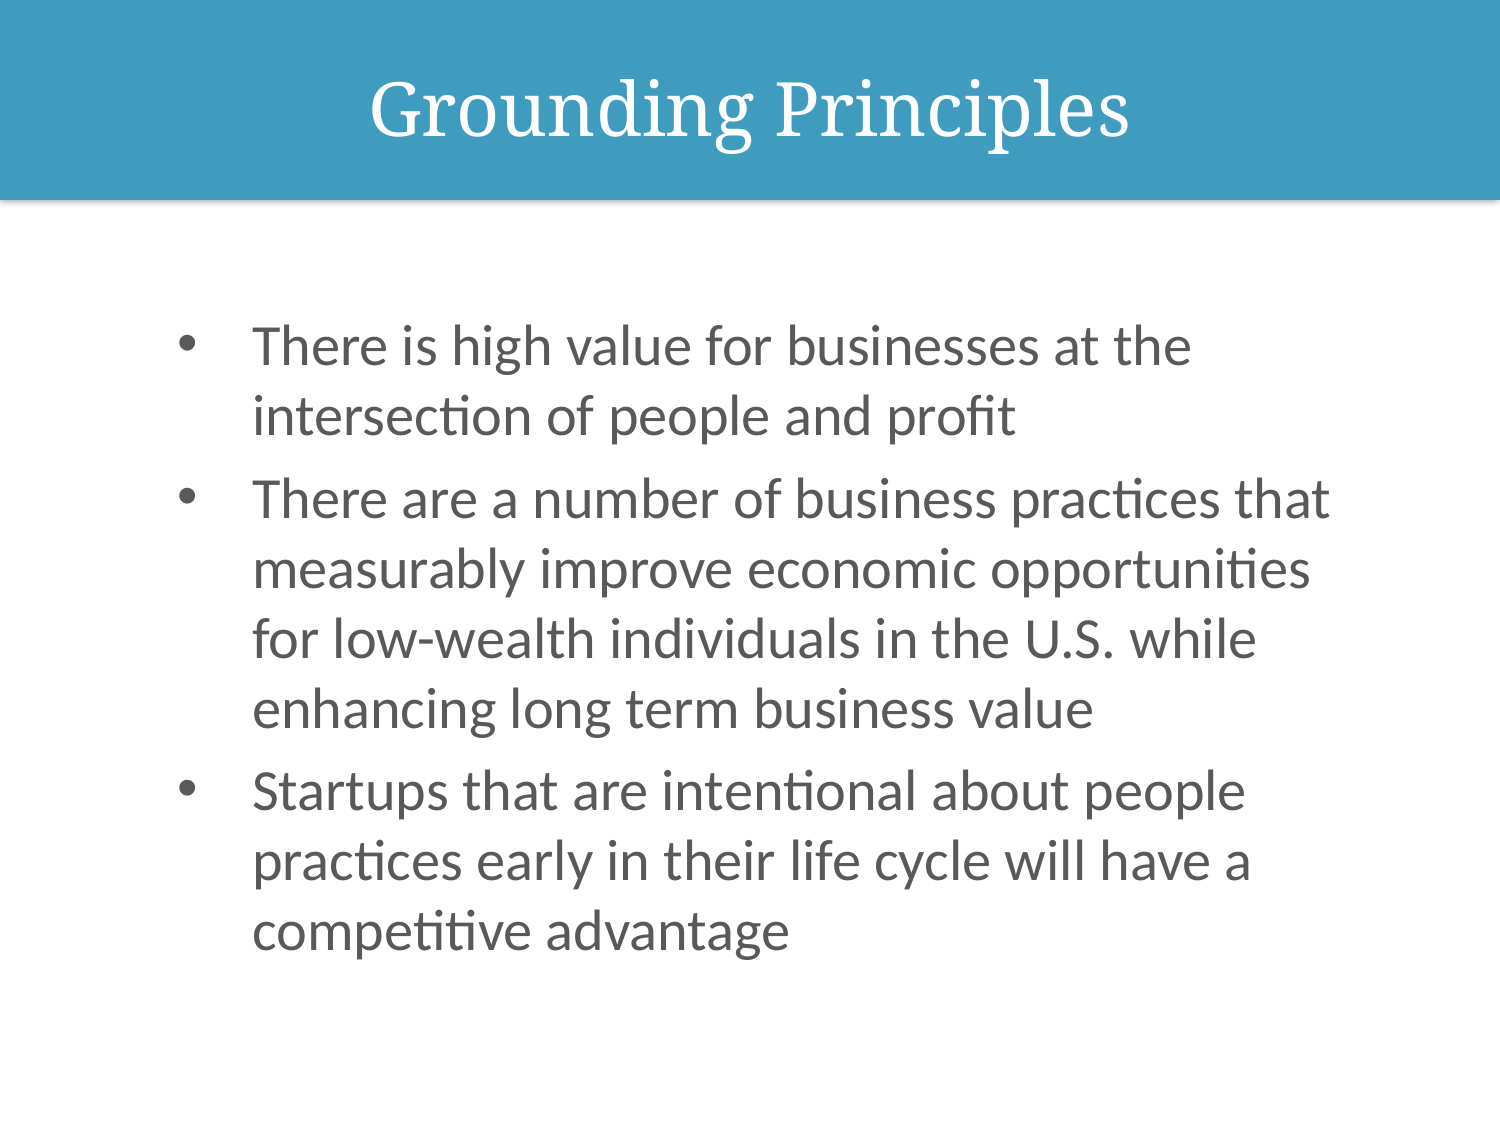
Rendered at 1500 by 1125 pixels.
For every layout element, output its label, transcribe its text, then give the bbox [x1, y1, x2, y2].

text_box There is high value for businesses at the intersection of people and profit There are a number of business practices that measurably improve economic opportunities for low-wealth individuals in the U.S. while enhancing long term business value Startups that are intentional about people practices early in their life cycle will have a competitive advantage [87, 299, 1350, 1053]
title Grounding Principles [112, 37, 1388, 175]
